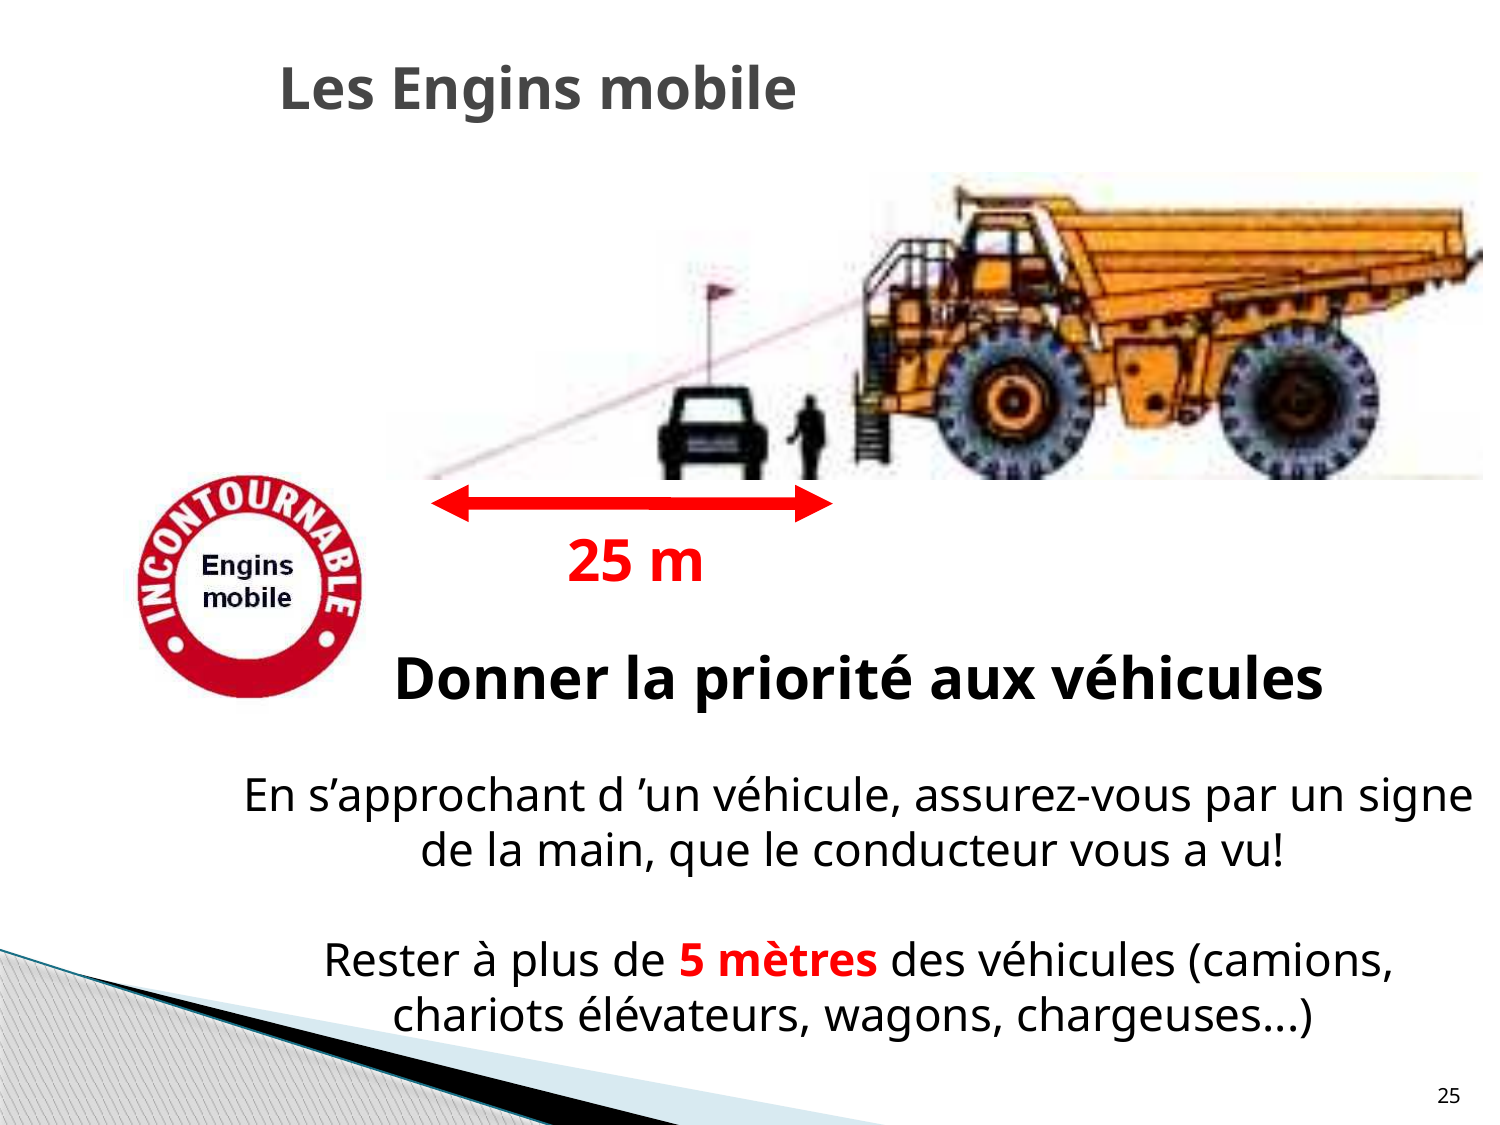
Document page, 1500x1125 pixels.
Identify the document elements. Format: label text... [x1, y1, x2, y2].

text_box 25 m [552, 515, 721, 601]
text_box 24 [1383, 1075, 1500, 1119]
picture [386, 172, 1483, 480]
title Les Engins mobile [264, 42, 1436, 129]
text_box Donner la priorité aux véhicules En s’approchant d ’un véhicule, assurez-vous par un signe de la main, que le conducteur vous a vu! Rester à plus de 5 mètres des véhicules (camions, chariots élévateurs, wagons, chargeuses...) [206, 633, 1500, 1048]
picture [123, 455, 373, 724]
